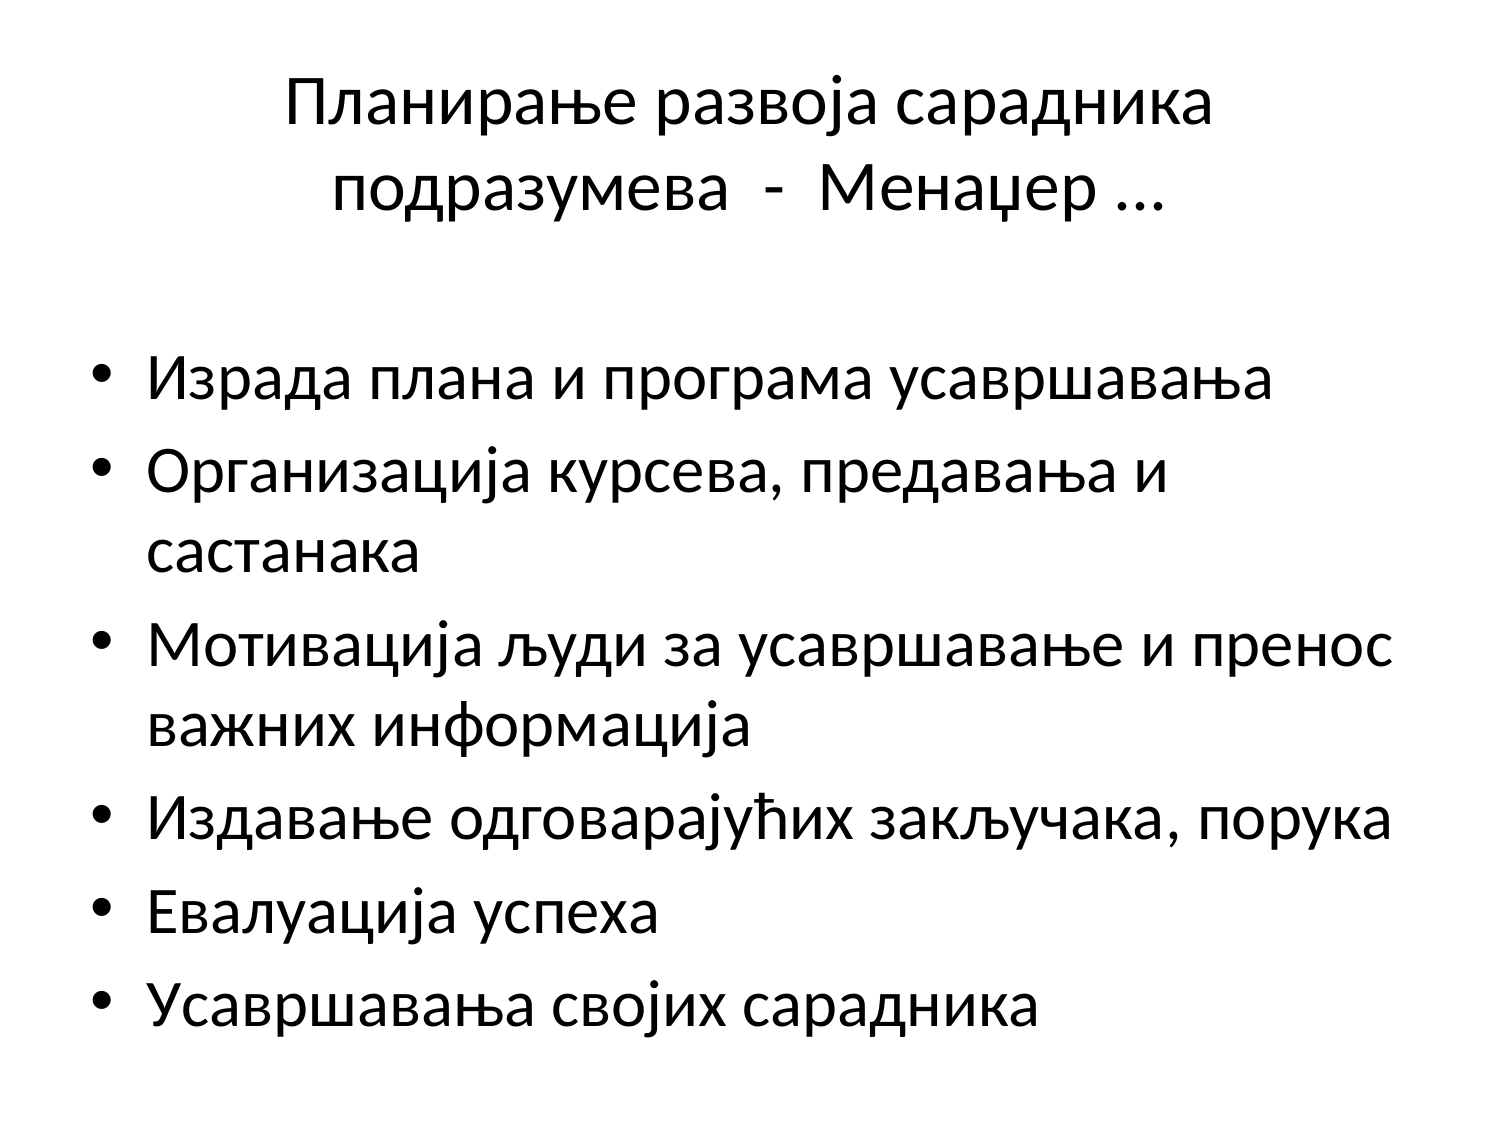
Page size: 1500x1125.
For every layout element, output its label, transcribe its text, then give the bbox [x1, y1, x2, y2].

list Израда плана и програма усавршавања Организација курсева, предавања и састанака Мотивација људи за усавршавање и пренос важних информација Издавање одговарајућих закључака, порука Евалуација успеха Усавршавања својих сарадника [75, 324, 1425, 1068]
title Планирање развоја сарадника подразумева - Менаџер ... [75, 45, 1425, 233]
